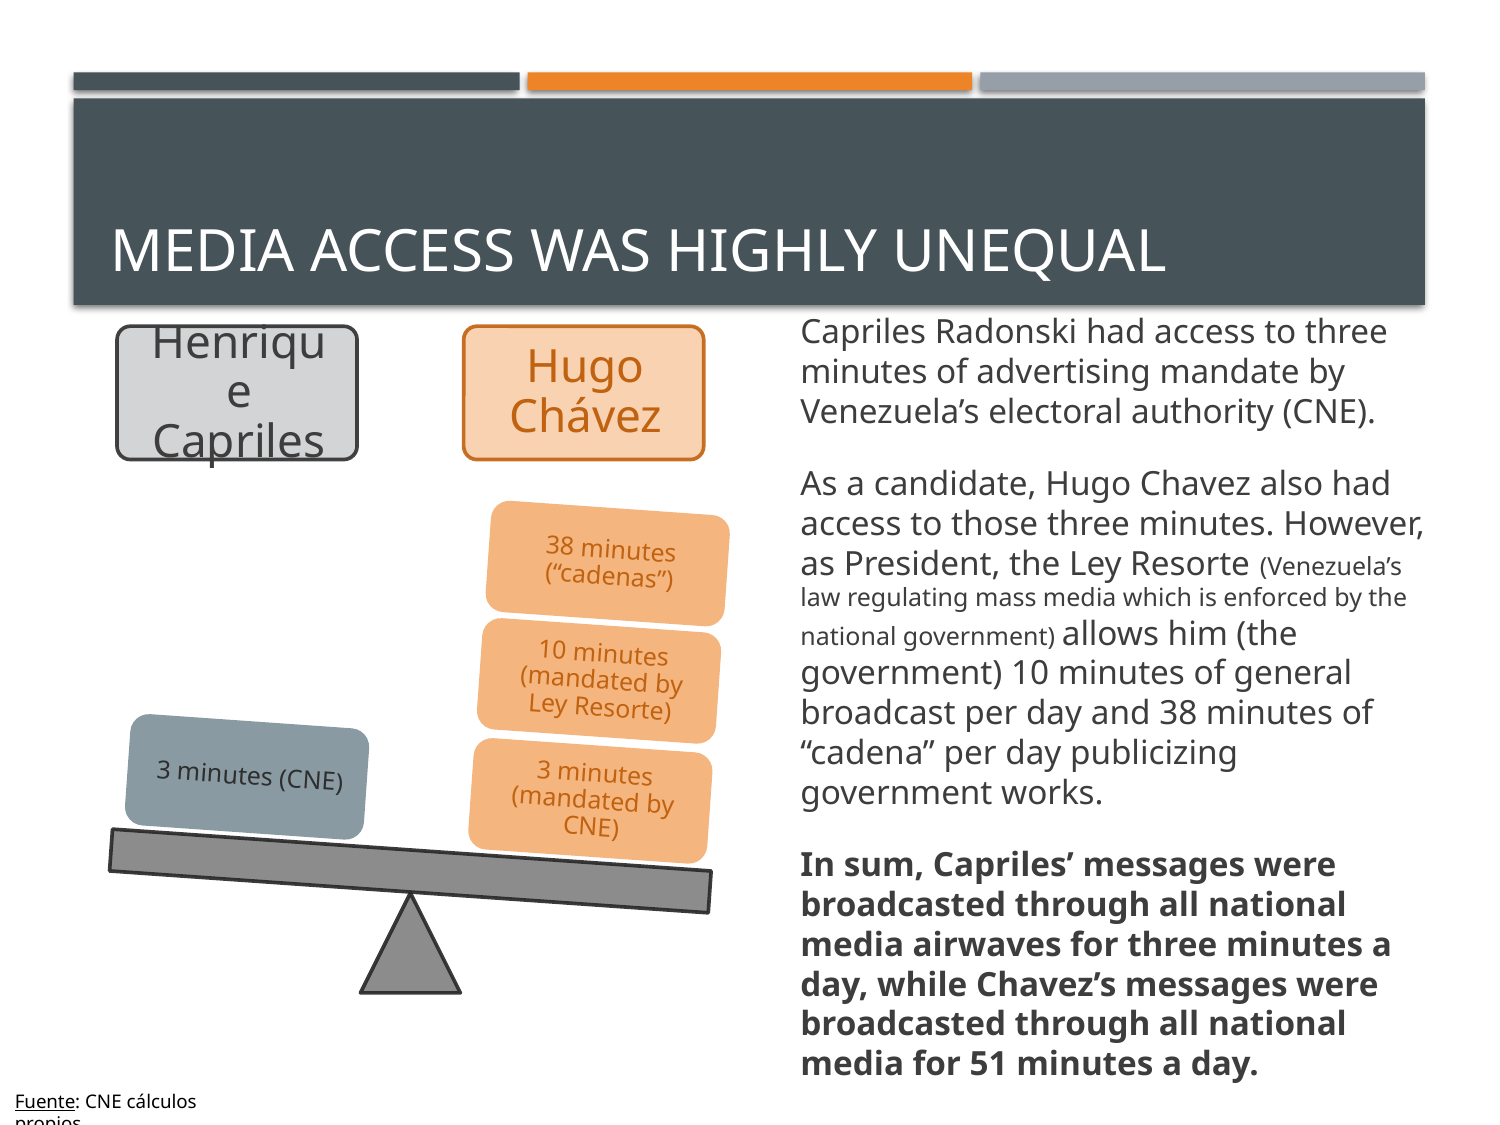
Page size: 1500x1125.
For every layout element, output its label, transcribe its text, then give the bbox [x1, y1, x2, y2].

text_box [0, 325, 822, 994]
text_box Fuente: CNE cálculos propios. [0, 1082, 266, 1125]
list Capriles Radonski had access to three minutes of advertising mandate by Venezuela’s electoral authority (CNE). As a candidate, Hugo Chavez also had access to those three minutes. However, as President, the Ley Resorte (Venezuela’s law regulating mass media which is enforced by the national government) allows him (the government) 10 minutes of general broadcast per day and 38 minutes of “cadena” per day publicizing government works. In sum, Capriles’ messages were broadcasted through all national media airwaves for three minutes a day, while Chavez’s messages were broadcasted through all national media for 51 minutes a day. [785, 338, 1447, 1055]
title Media Access was highly unequal [95, 112, 1406, 291]
